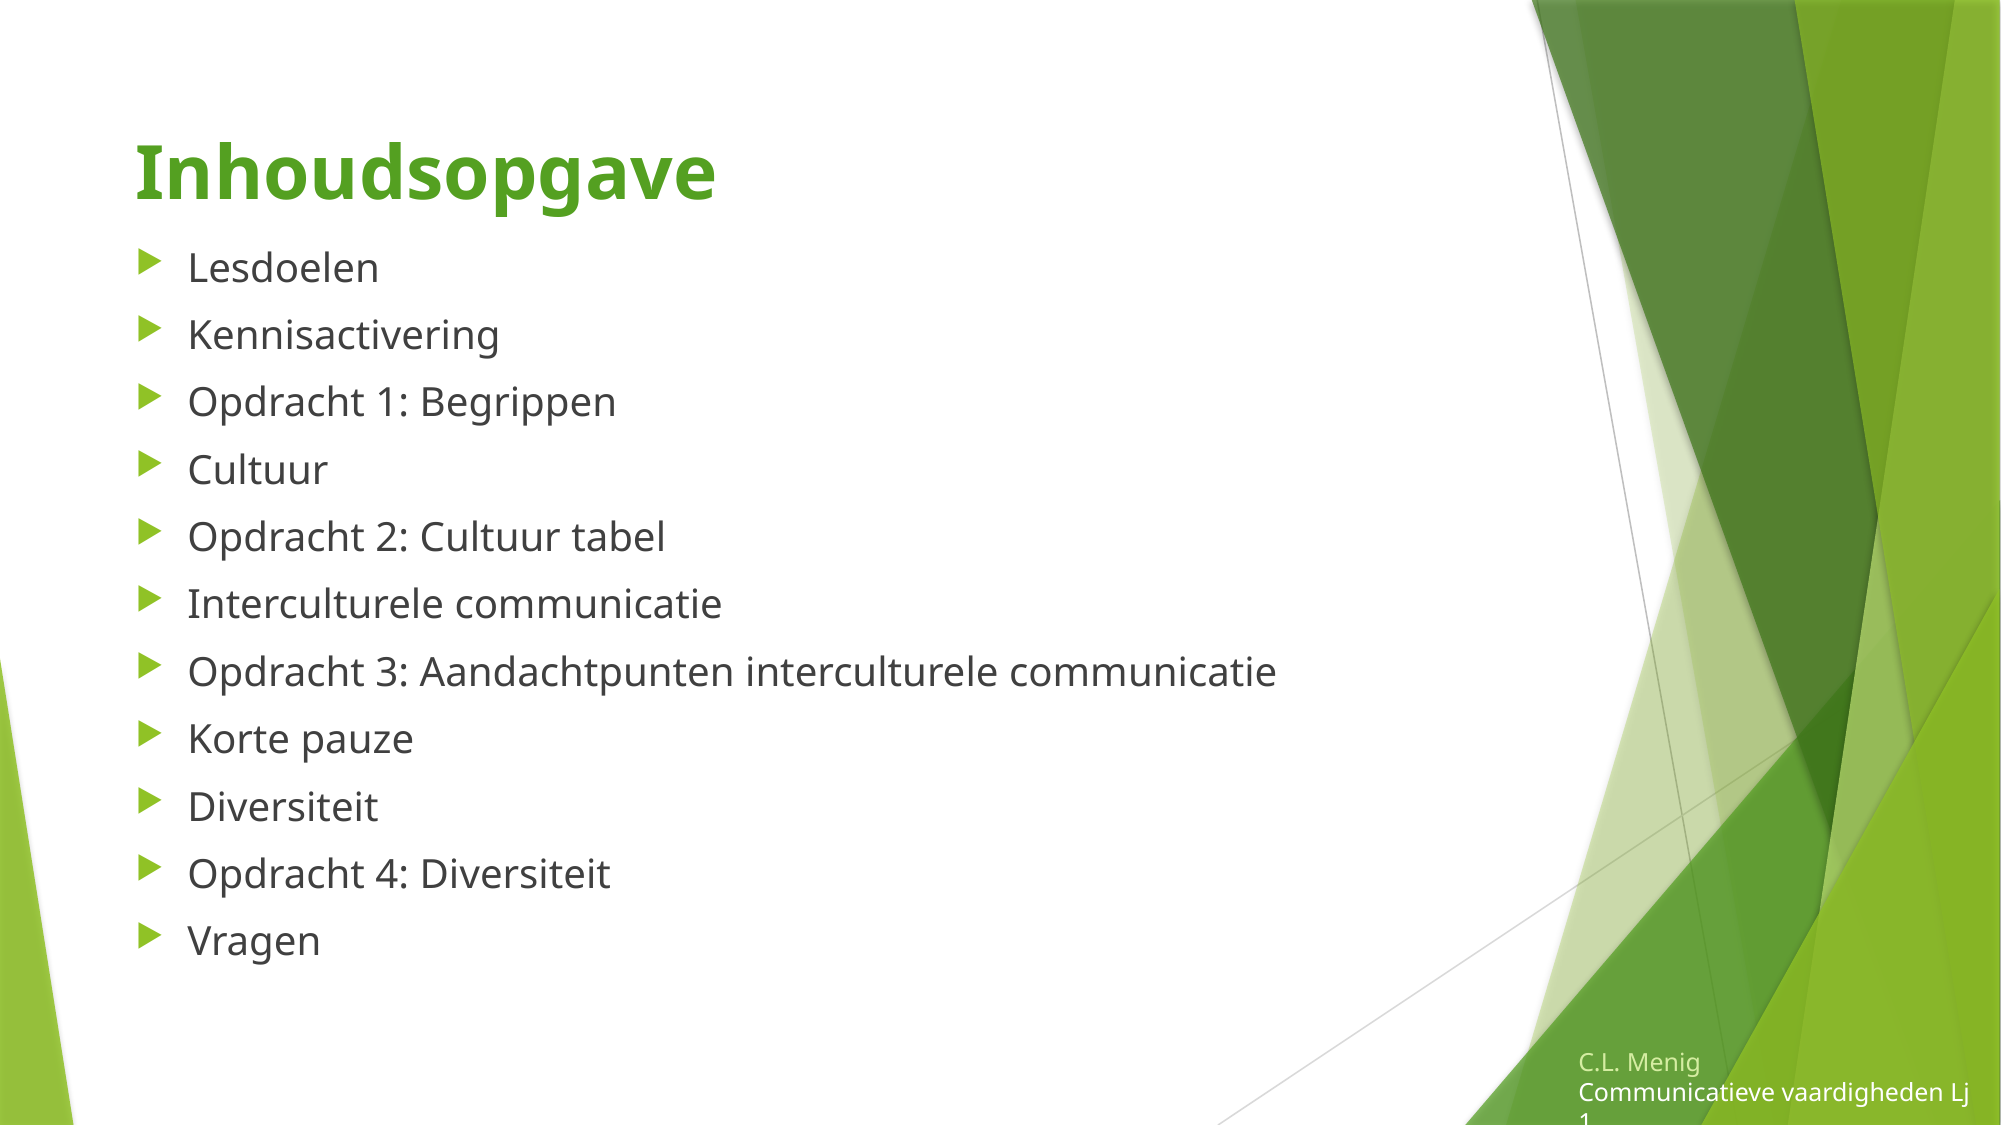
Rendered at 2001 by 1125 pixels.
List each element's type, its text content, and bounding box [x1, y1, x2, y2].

title Inhoudsopgave [120, 116, 1531, 234]
list Lesdoelen Kennisactivering Opdracht 1: Begrippen Cultuur Opdracht 2: Cultuur tabel Interculturele communicatie Opdracht 3: Aandachtpunten interculturele communicatie Korte pauze Diversiteit Opdracht 4: Diversiteit Vragen [120, 234, 1566, 979]
text_box C.L. Menig Communicatieve vaardigheden Lj 1 [1563, 1038, 2000, 1125]
